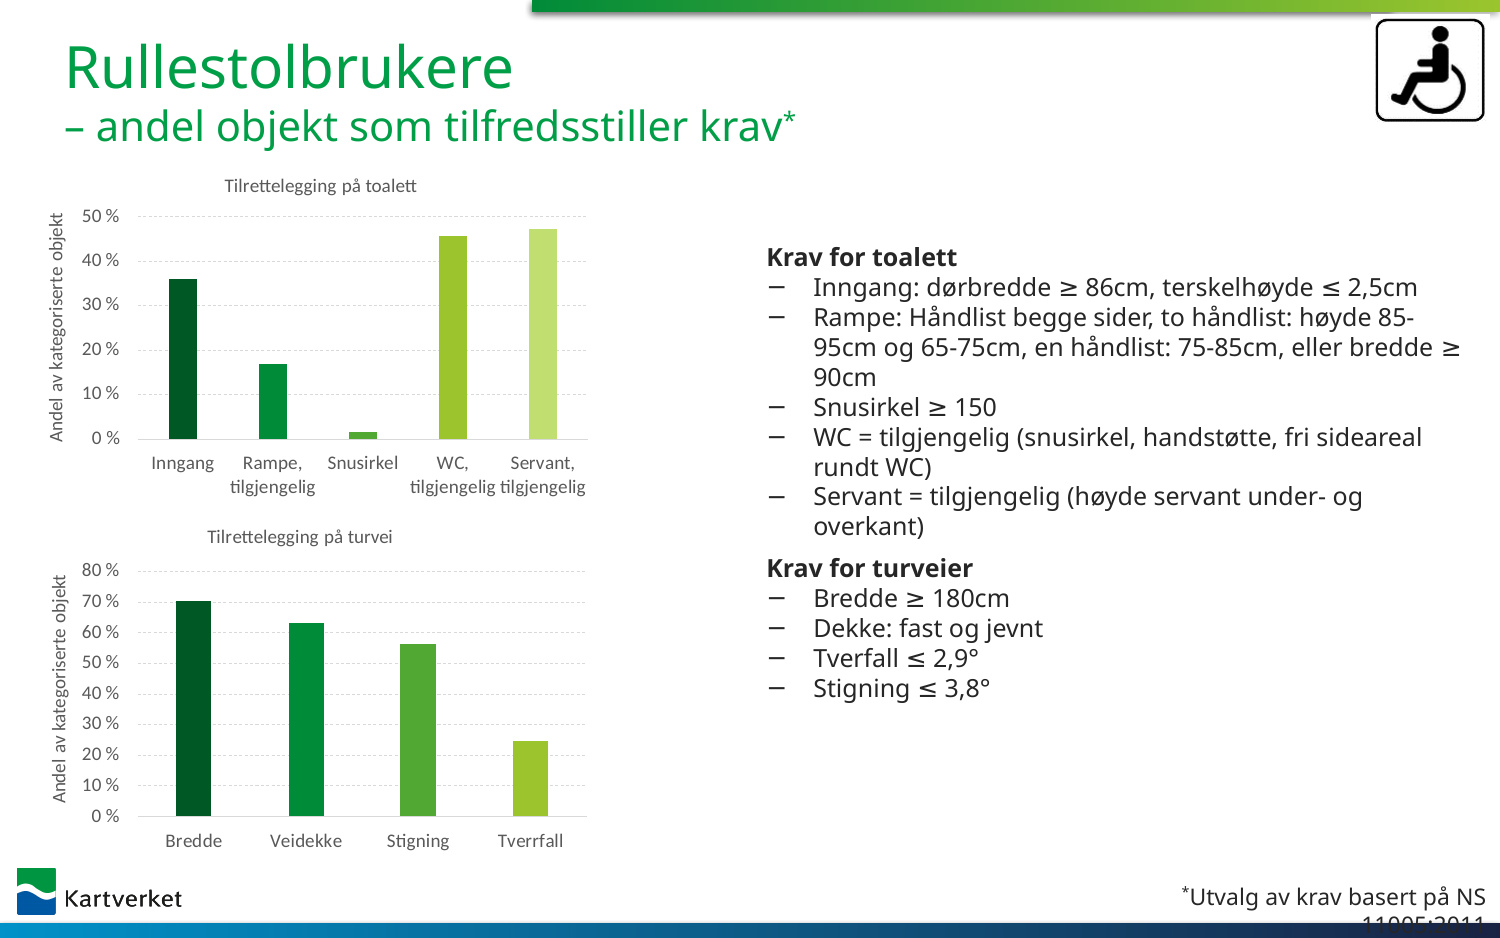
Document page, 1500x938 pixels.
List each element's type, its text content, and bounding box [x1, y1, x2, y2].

picture [41, 166, 599, 505]
text_box Rullestolbrukere – andel objekt som tilfredsstiller krav* [49, 14, 1431, 158]
picture [41, 520, 598, 859]
text_box *Utvalg av krav basert på NS 11005:2011 [1068, 873, 1500, 938]
text_box Krav for toalett Inngang: dørbredde ≥ 86cm, terskelhøyde ≤ 2,5cm Rampe: Håndlist begge sider, to håndlist: høyde 85-95cm og 65-75cm, en håndlist: 75-85cm, eller bredde ≥ 90cm Snusirkel ≥ 150 WC = tilgjengelig (snusirkel, handstøtte, fri sideareal rundt WC) Servant = tilgjengelig (høyde servant under- og overkant) [751, 234, 1483, 545]
text_box Krav for turveier Bredde ≥ 180cm Dekke: fast og jevnt Tverfall ≤ 2,9° Stigning ≤ 3,8° [751, 545, 1483, 710]
picture [1371, 13, 1491, 127]
